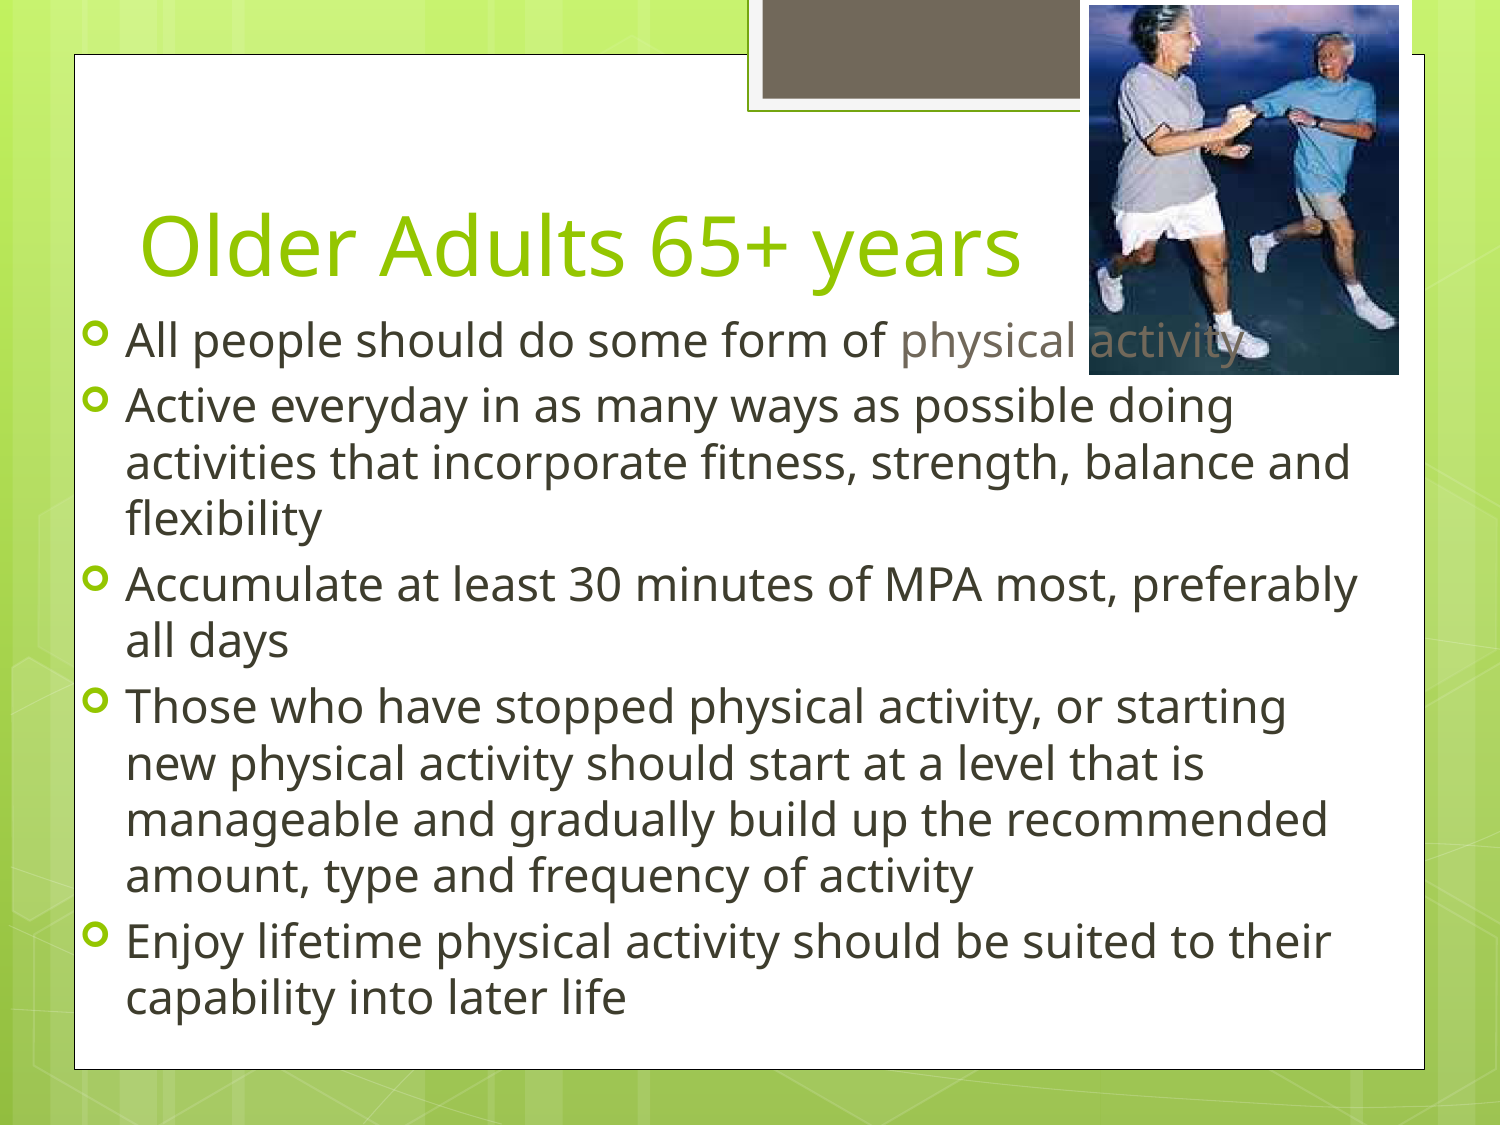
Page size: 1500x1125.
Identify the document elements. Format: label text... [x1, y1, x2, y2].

list All people should do some form of physical activity Active everyday in as many ways as possible doing activities that incorporate fitness, strength, balance and flexibility Accumulate at least 30 minutes of MPA most, preferably all days Those who have stopped physical activity, or starting new physical activity should start at a level that is manageable and gradually build up the recommended amount, type and frequency of activity Enjoy lifetime physical activity should be suited to their capability into later life [53, 302, 1404, 1046]
title Older Adults 65+ years [123, 113, 1074, 302]
picture [1080, 0, 1412, 382]
